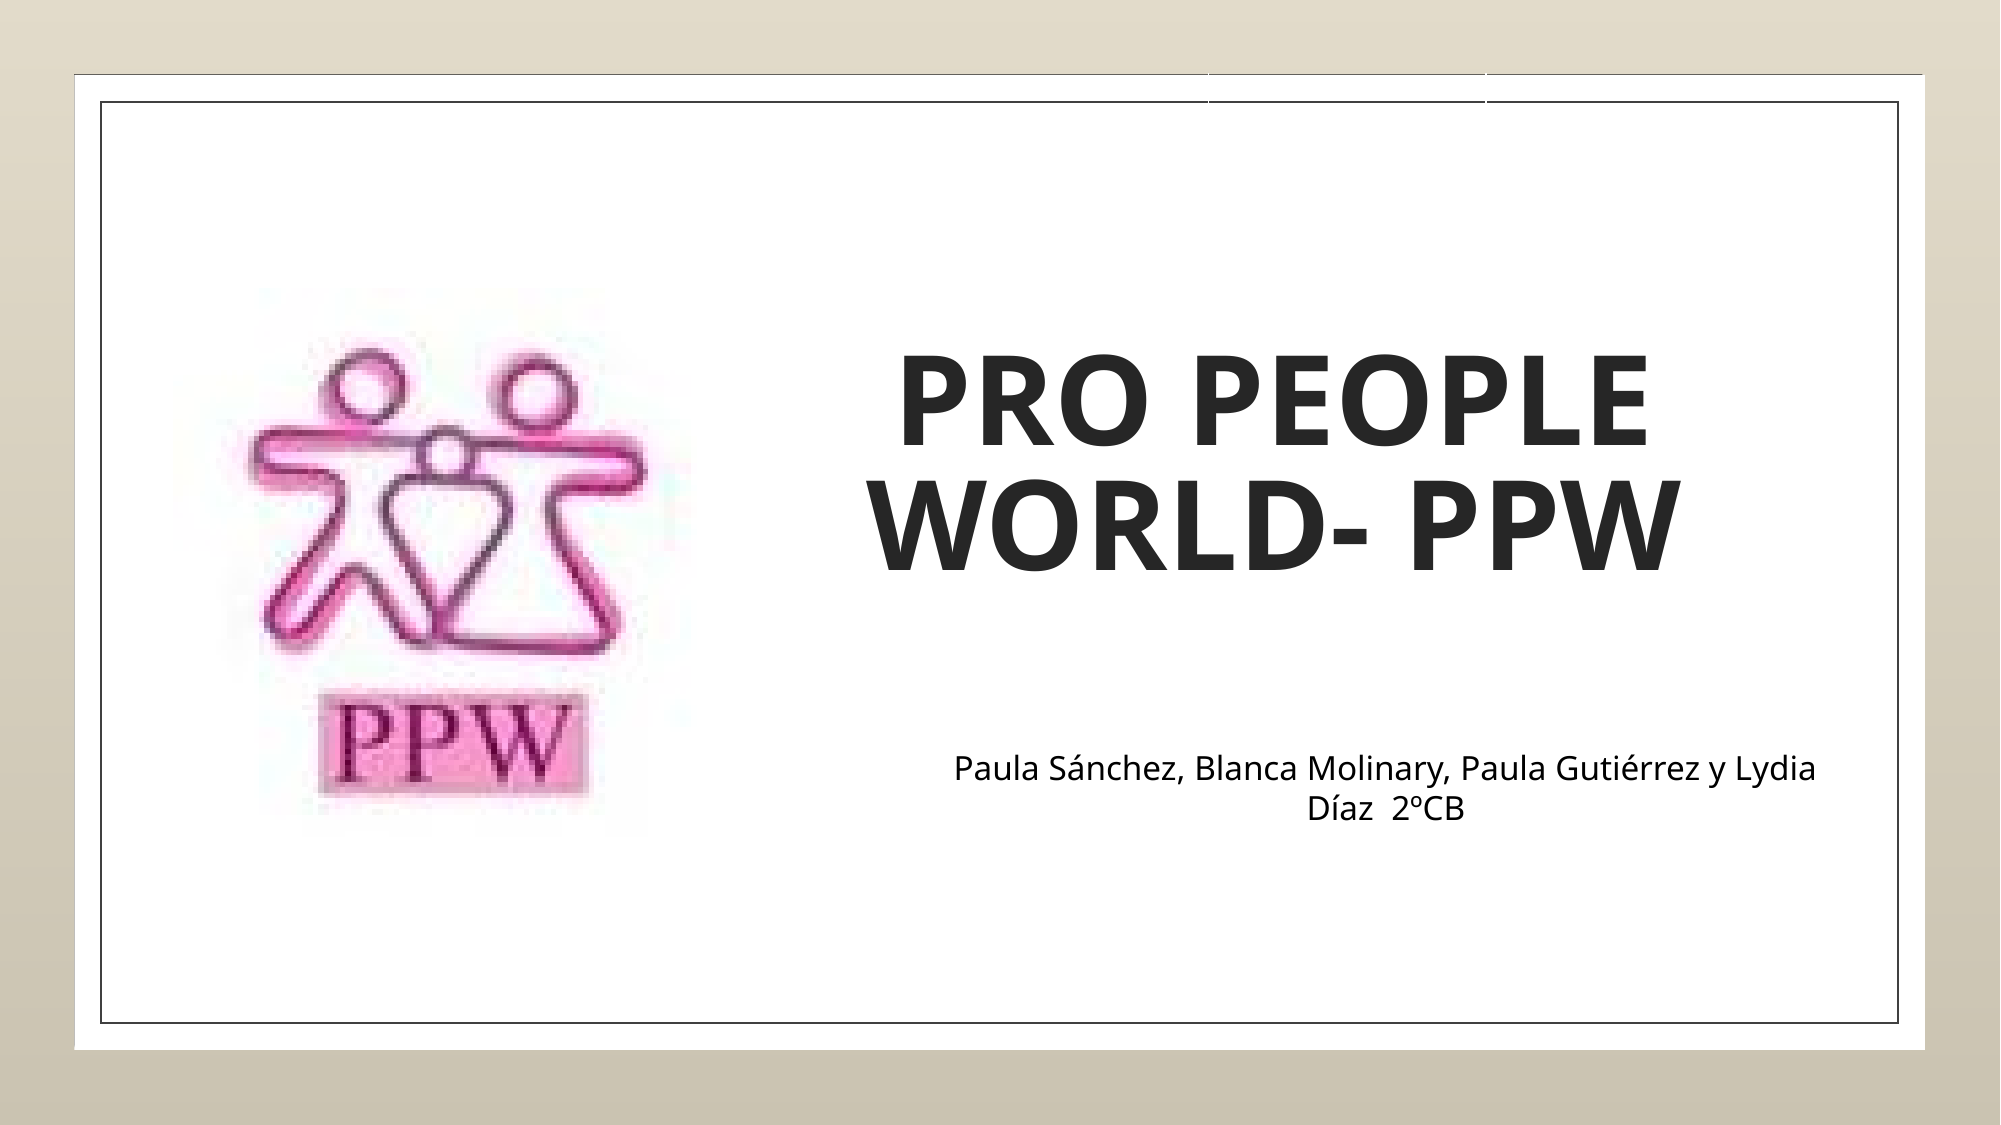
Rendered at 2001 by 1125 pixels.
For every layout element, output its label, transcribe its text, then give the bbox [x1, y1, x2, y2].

subtitle Paula Sánchez, Blanca Molinary, Paula Gutiérrez y Lydia Díaz 2ºCB [907, 739, 1865, 924]
text_box [101, 101, 1899, 1023]
text_box [74, 74, 1925, 1050]
picture [173, 288, 735, 837]
title PRO PEOPLE WORLD- PPW [731, 221, 1816, 721]
text_box [0, 0, 2000, 1125]
